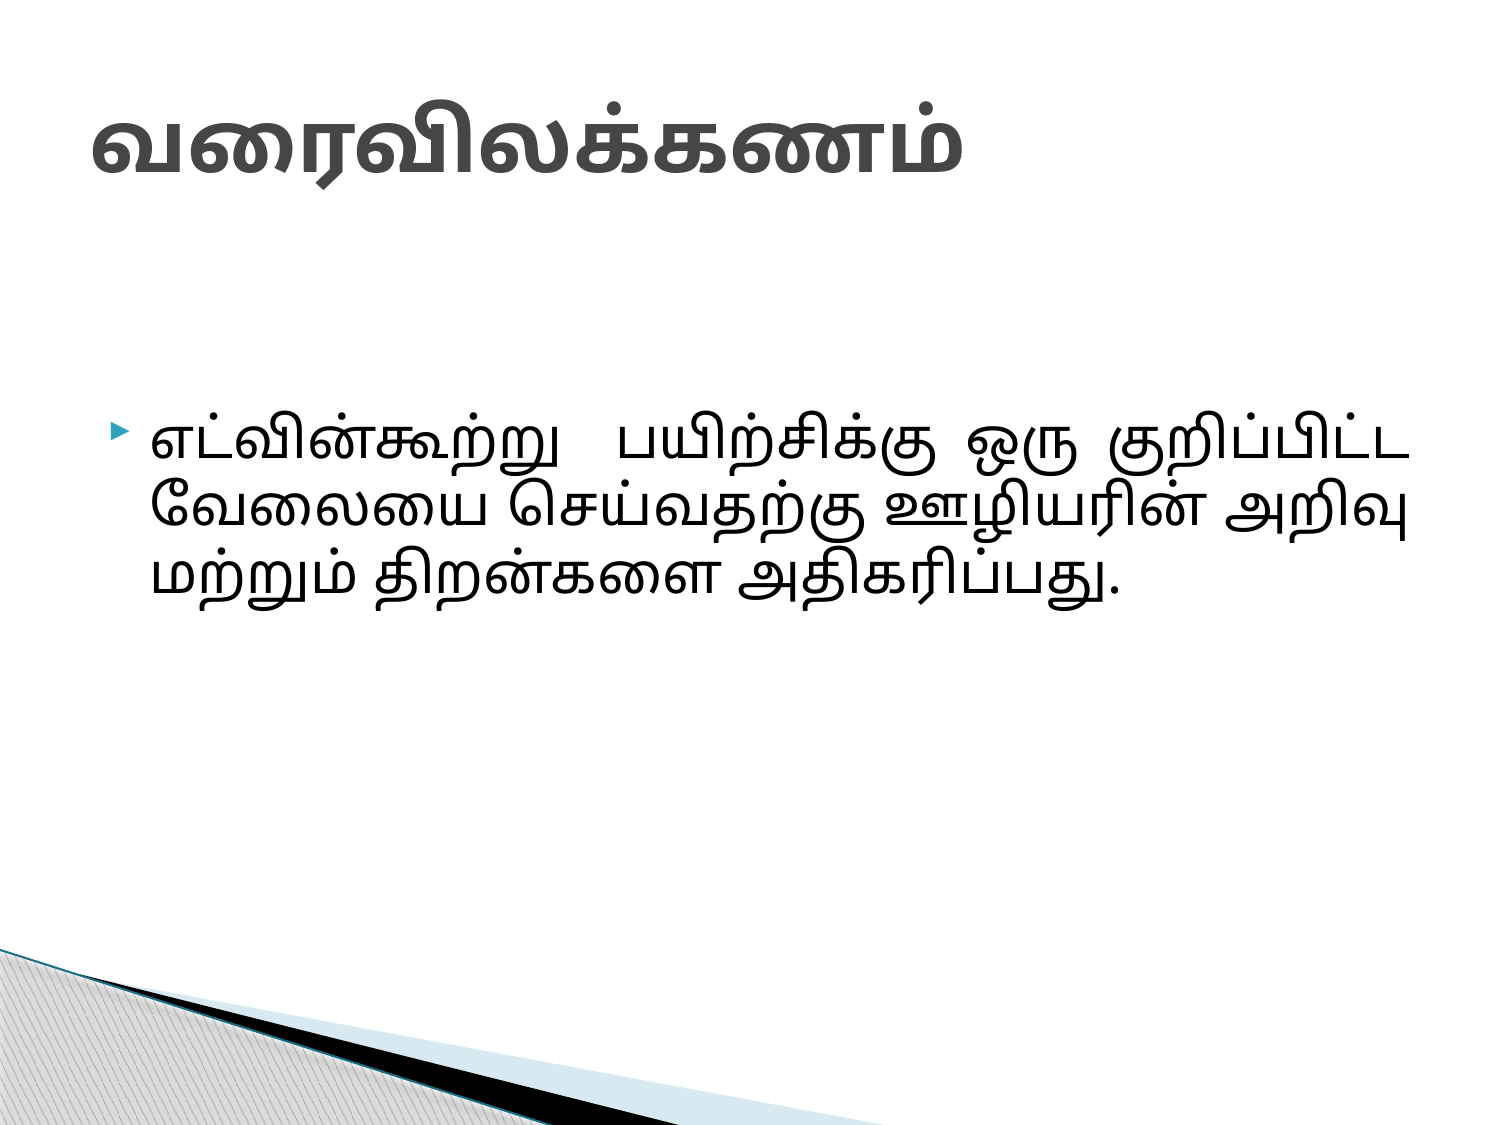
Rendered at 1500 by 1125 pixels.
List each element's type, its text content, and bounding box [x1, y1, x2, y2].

list எட்வின்கூற்று பயிற்சிக்கு ஒரு குறிப்பிட்ட வேலையை செய்வதற்கு ஊழியரின் அறிவு மற்றும் திறன்களை அதிகரிப்பது. [75, 243, 1425, 986]
title வரைவிலக்கணம் [75, 45, 1425, 233]
